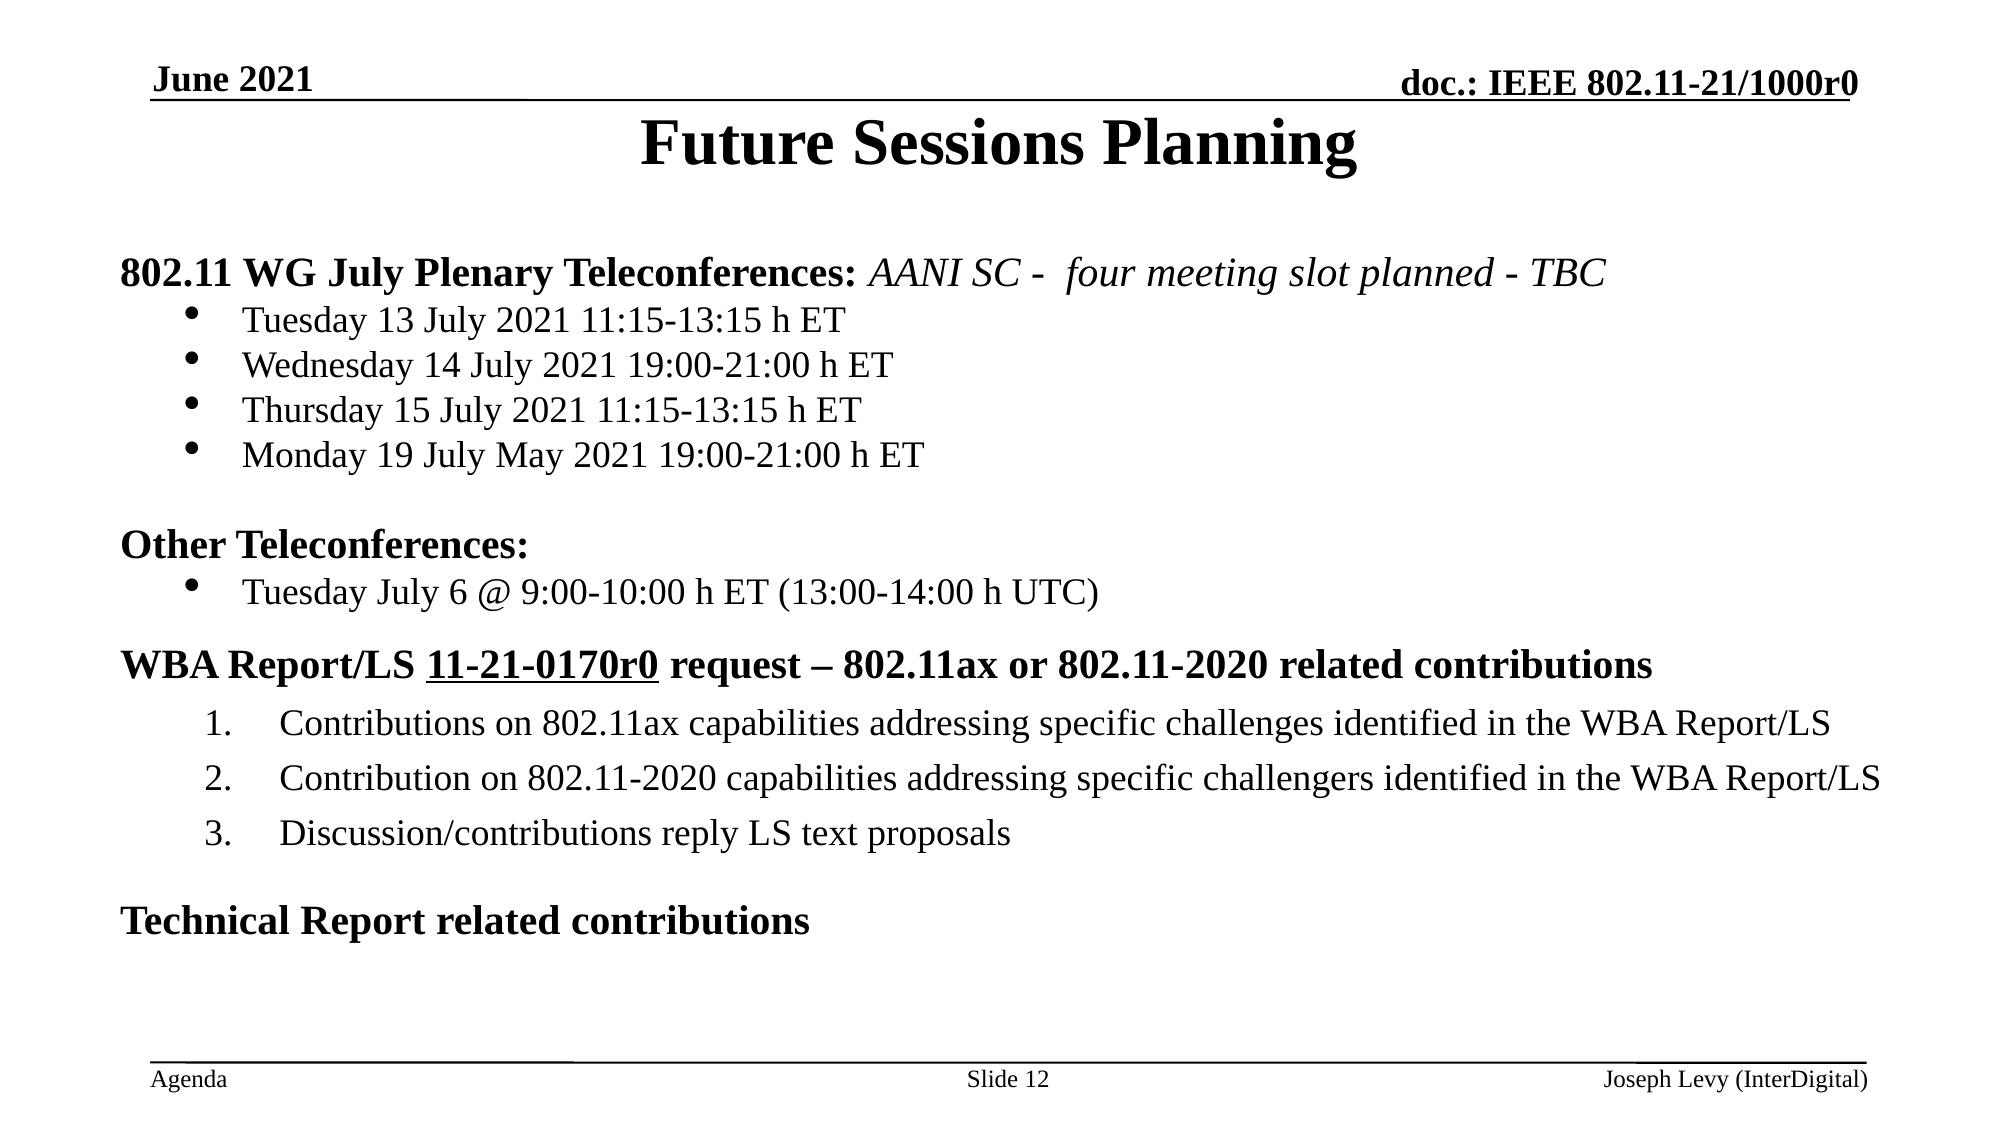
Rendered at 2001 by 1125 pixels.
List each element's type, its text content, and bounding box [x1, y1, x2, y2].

title Future Sessions Planning [149, 104, 1850, 171]
slide_number Slide 12 [950, 1061, 1067, 1123]
list 802.11 WG July Plenary Teleconferences: AANI SC - four meeting slot planned - TBC Tuesday 13 July 2021 11:15-13:15 h ET Wednesday 14 July 2021 19:00-21:00 h ET Thursday 15 July 2021 11:15-13:15 h ET Monday 19 July May 2021 19:00-21:00 h ET Other Teleconferences: Tuesday July 6 @ 9:00-10:00 h ET (13:00-14:00 h UTC) WBA Report/LS 11-21-0170r0 request – 802.11ax or 802.11-2020 related contributions Contributions on 802.11ax capabilities addressing specific challenges identified in the WBA Report/LS Contribution on 802.11-2020 capabilities addressing specific challengers identified in the WBA Report/LS Discussion/contributions reply LS text proposals Technical Report related contributions [104, 237, 1912, 1065]
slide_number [152, 54, 563, 100]
footer Joseph Levy (InterDigital) [1171, 1061, 1869, 1093]
